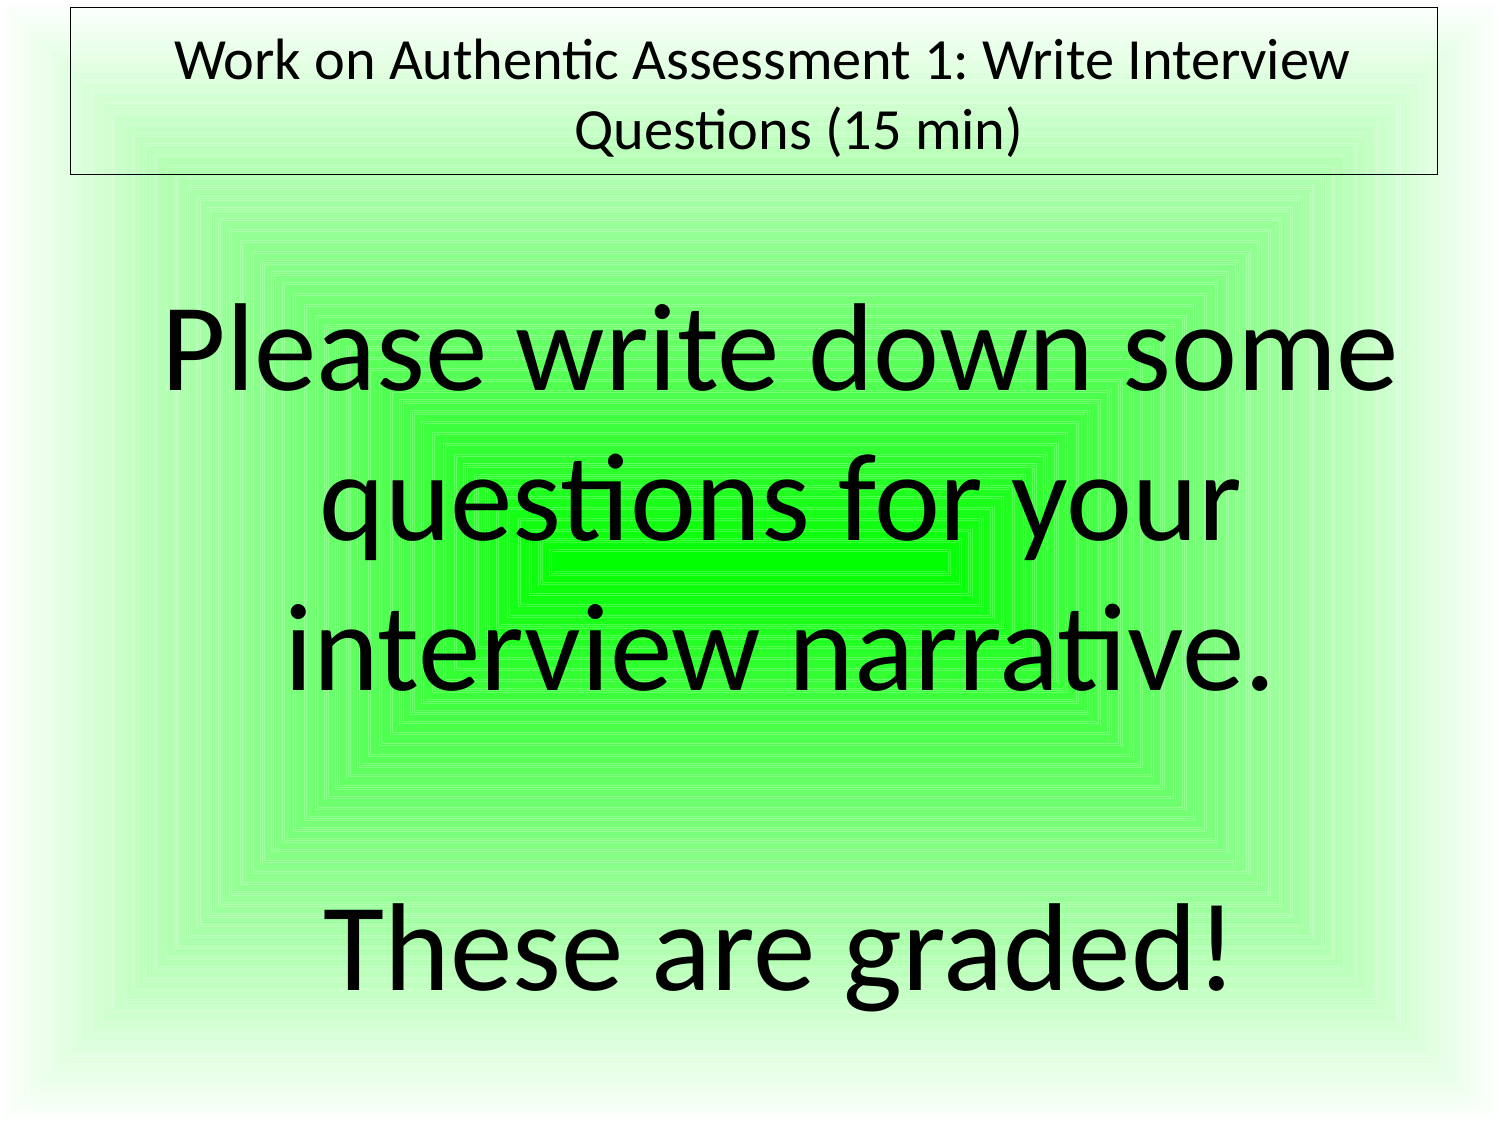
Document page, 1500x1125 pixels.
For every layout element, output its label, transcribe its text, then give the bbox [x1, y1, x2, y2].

text_box Please write down some questions for your interview narrative. These are graded! [87, 258, 1475, 1024]
title Work on Authentic Assessment 1: Write Interview Questions (15 min) [70, 7, 1438, 175]
